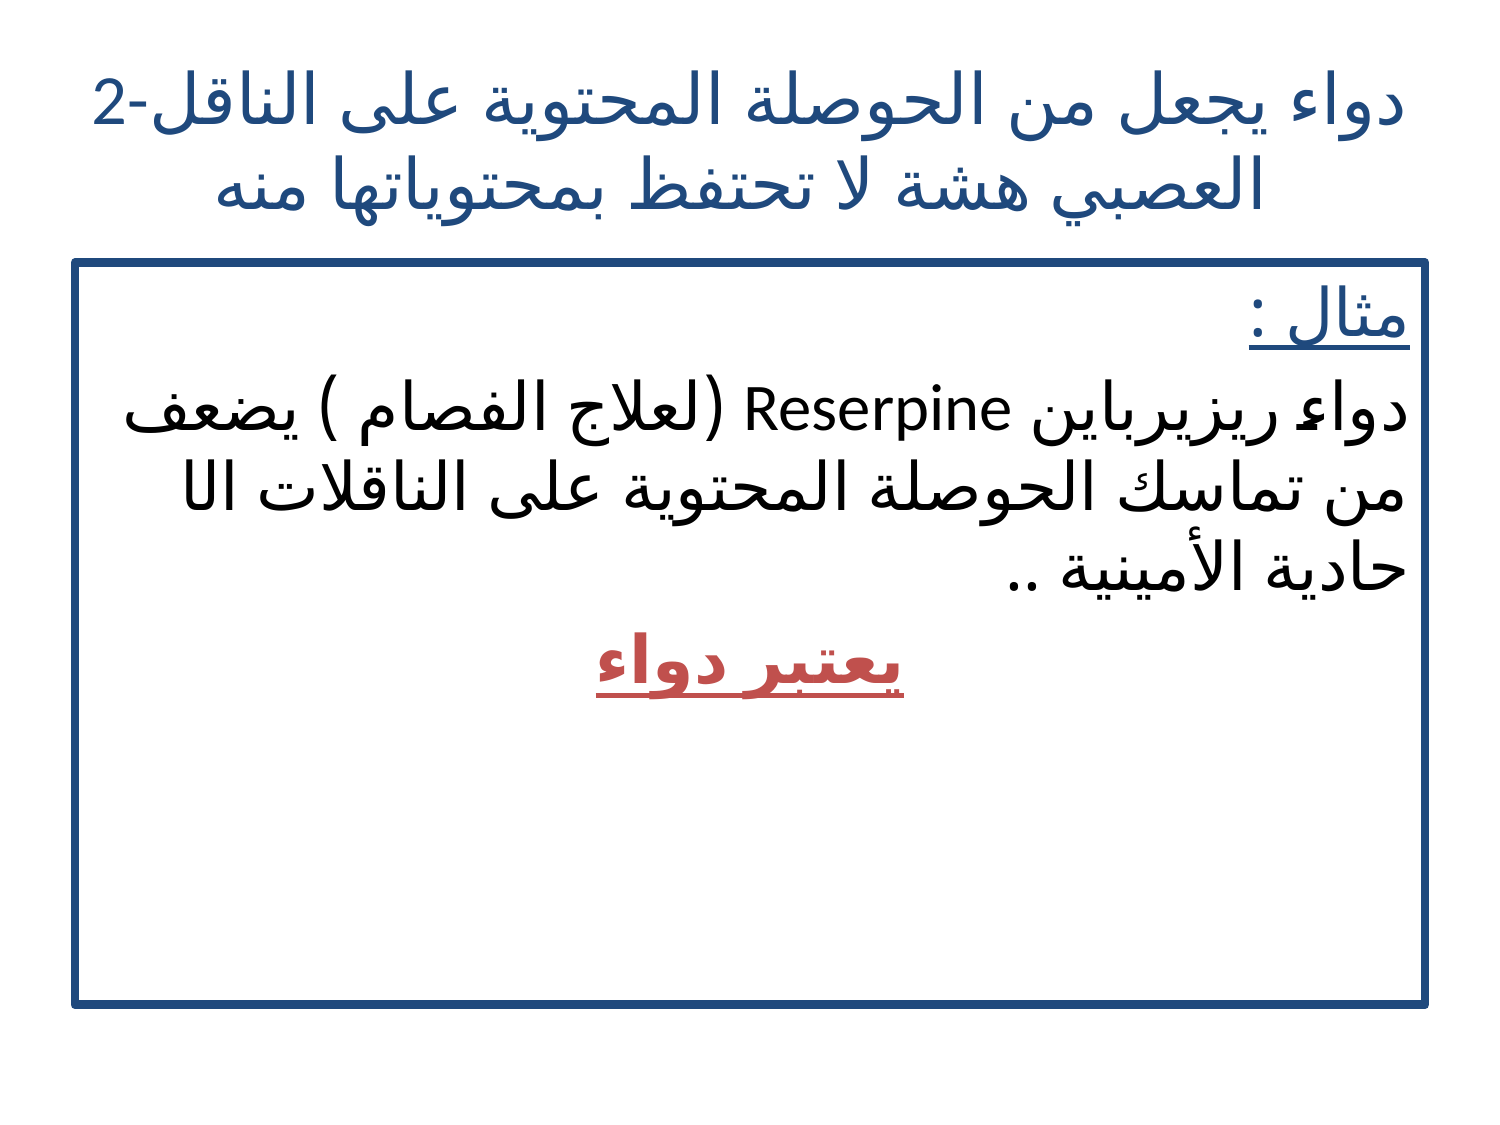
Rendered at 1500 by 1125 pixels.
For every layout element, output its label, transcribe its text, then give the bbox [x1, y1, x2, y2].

title 2-دواء يجعل من الحوصلة المحتوية على الناقل العصبي هشة لا تحتفظ بمحتوياتها منه [75, 45, 1425, 233]
list مثال : دواء ريزيرباين Reserpine (لعلاج الفصام ) يضعف من تماسك الحوصلة المحتوية على الناقلات الا حادية الأمينية .. يعتبر دواء [75, 262, 1425, 1005]
